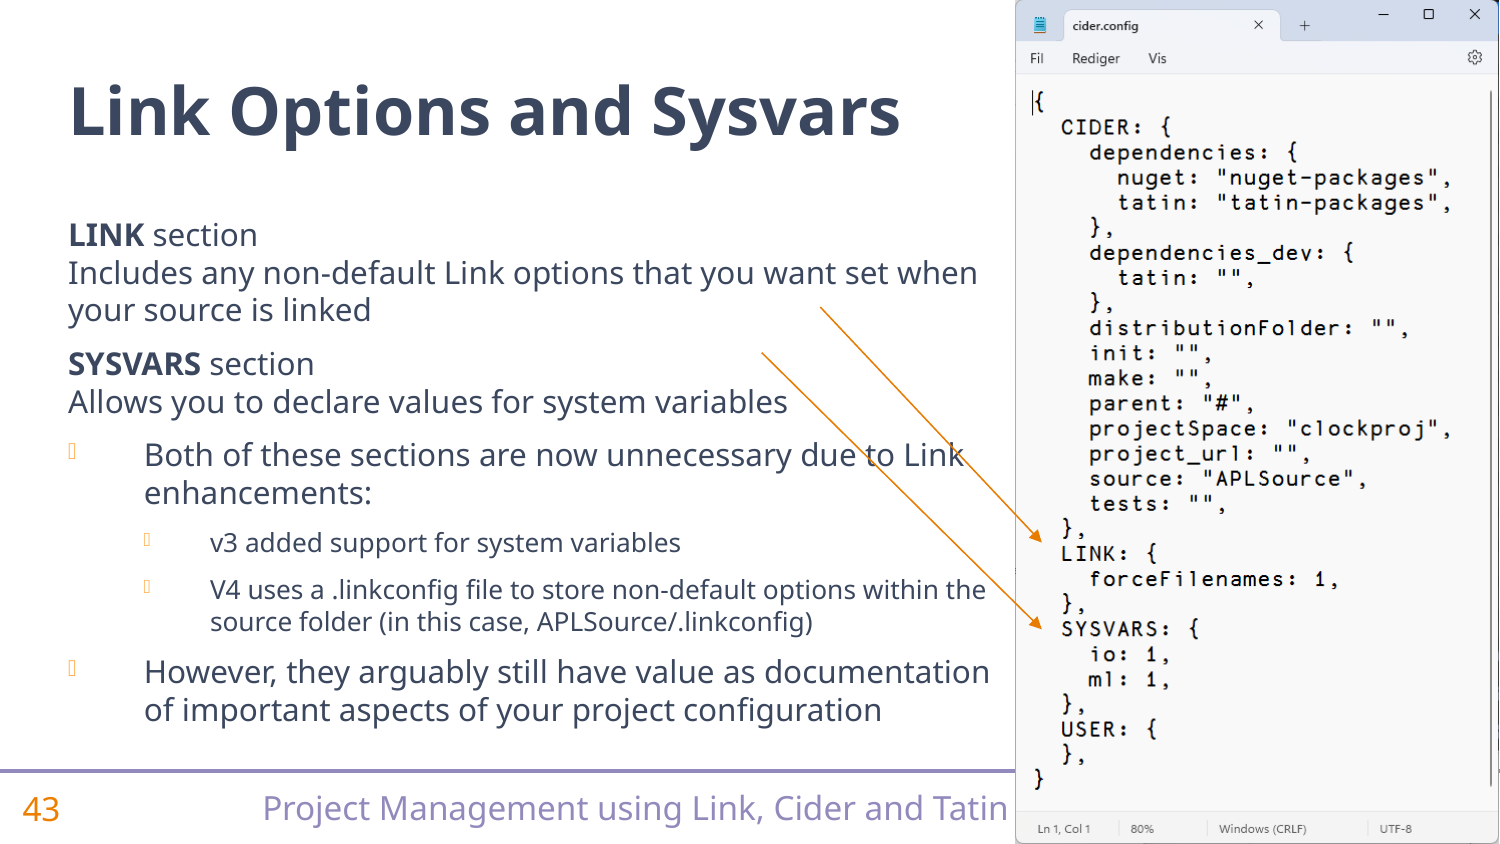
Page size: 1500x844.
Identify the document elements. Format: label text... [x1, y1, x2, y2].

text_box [820, 306, 1042, 352]
picture [1015, 0, 1499, 844]
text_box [761, 352, 1042, 630]
list LINK section Includes any non-default Link options that you want set when your source is linked SYSVARS section Allows you to declare values for system variables Both of these sections are now unnecessary due to Link enhancements: v3 added support for system variables V4 uses a .linkconfig file to store non-default options within the source folder (in this case, APLSource/.linkconfig) However, they arguably still have value as documentation of important aspects of your project configuration [53, 207, 1010, 740]
title Link Options and Sysvars [53, 43, 1010, 157]
